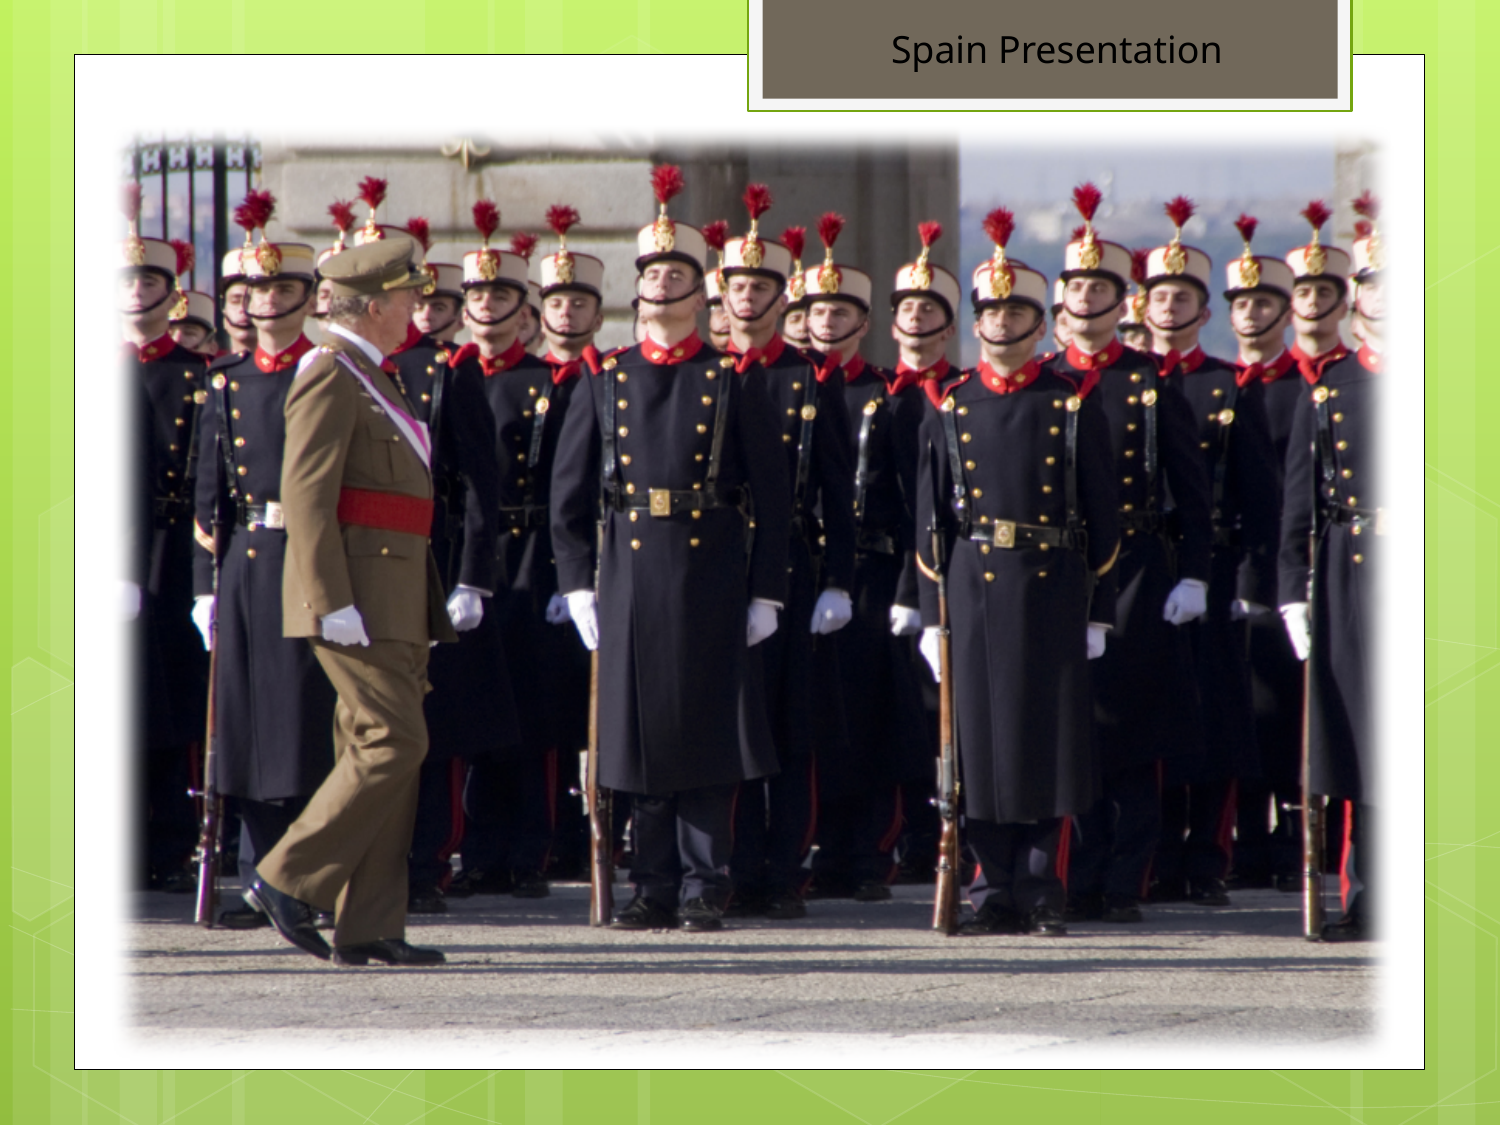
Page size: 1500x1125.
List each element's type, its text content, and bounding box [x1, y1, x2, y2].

text_box Spain Presentation [773, 19, 1341, 79]
picture [111, 125, 1394, 1061]
